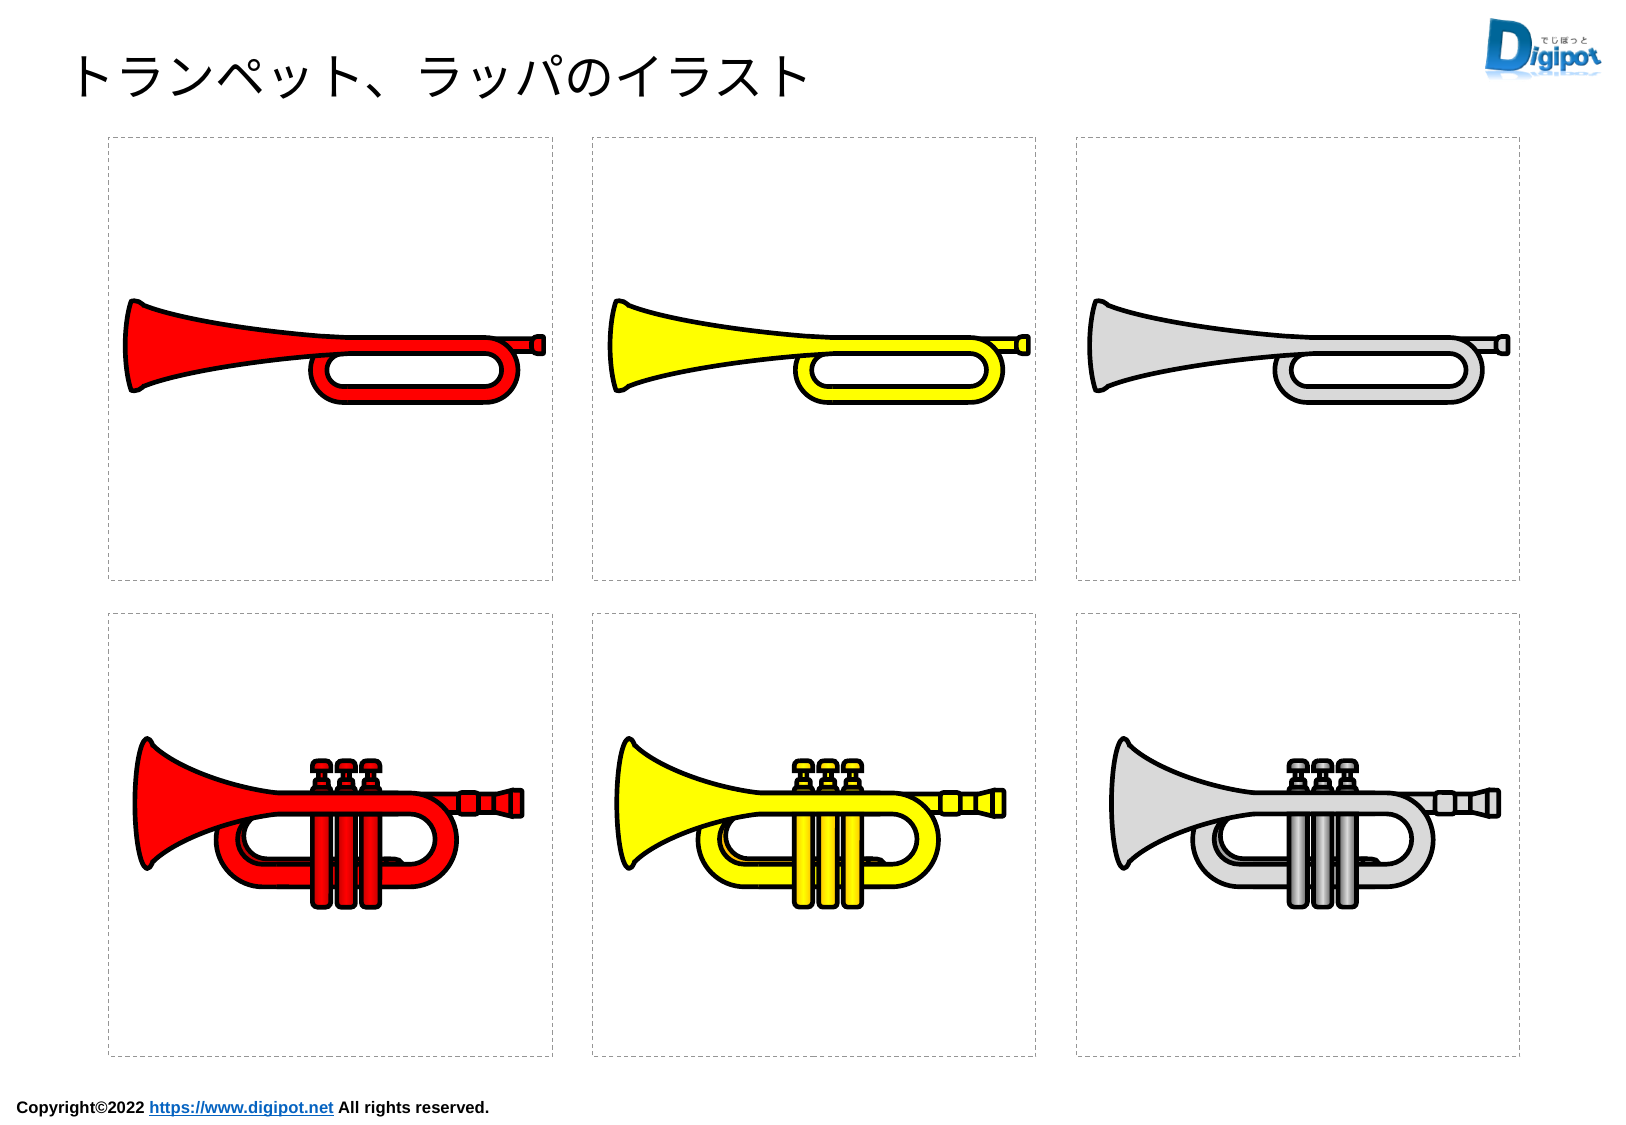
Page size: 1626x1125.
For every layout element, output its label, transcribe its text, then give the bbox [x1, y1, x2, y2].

text_box トランペット、ラッパのイラスト [50, 38, 828, 113]
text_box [616, 738, 1004, 908]
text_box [1111, 738, 1499, 908]
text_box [610, 300, 1029, 403]
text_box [134, 738, 523, 908]
picture [1485, 18, 1602, 82]
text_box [125, 300, 544, 403]
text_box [1089, 300, 1509, 403]
